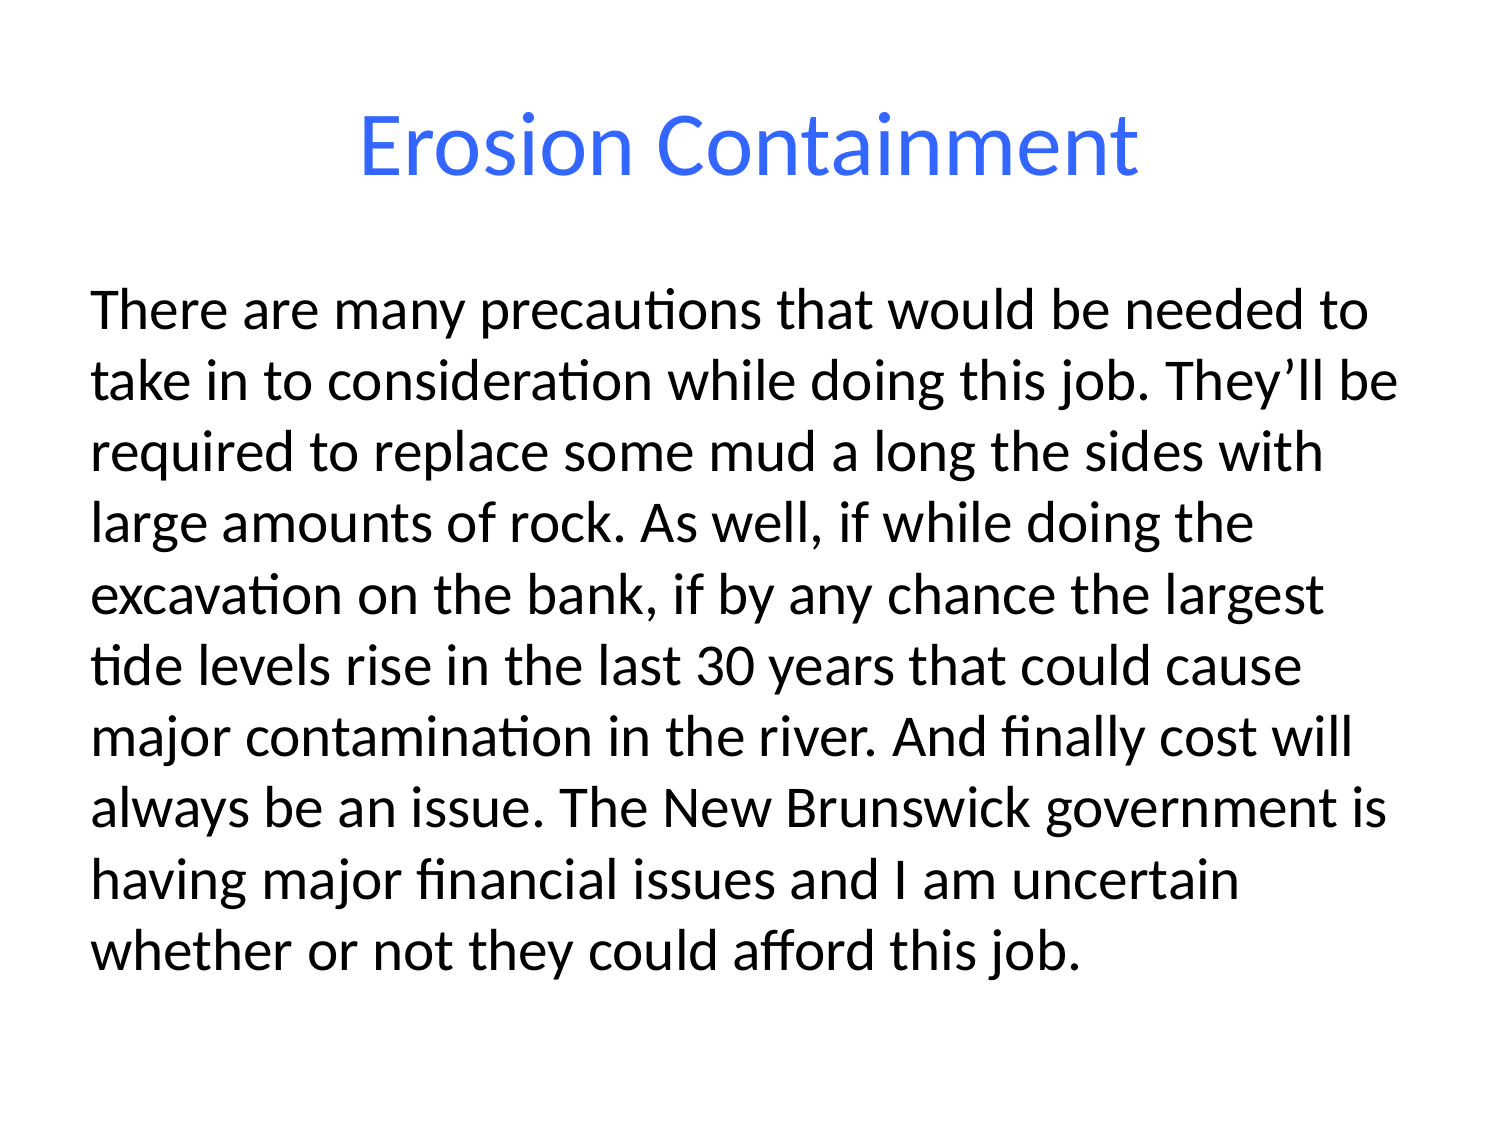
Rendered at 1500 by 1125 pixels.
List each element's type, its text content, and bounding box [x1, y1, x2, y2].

list There are many precautions that would be needed to take in to consideration while doing this job. They’ll be required to replace some mud a long the sides with large amounts of rock. As well, if while doing the excavation on the bank, if by any chance the largest tide levels rise in the last 30 years that could cause major contamination in the river. And finally cost will always be an issue. The New Brunswick government is having major financial issues and I am uncertain whether or not they could afford this job. [75, 262, 1425, 1005]
title Erosion Containment [75, 45, 1425, 233]
